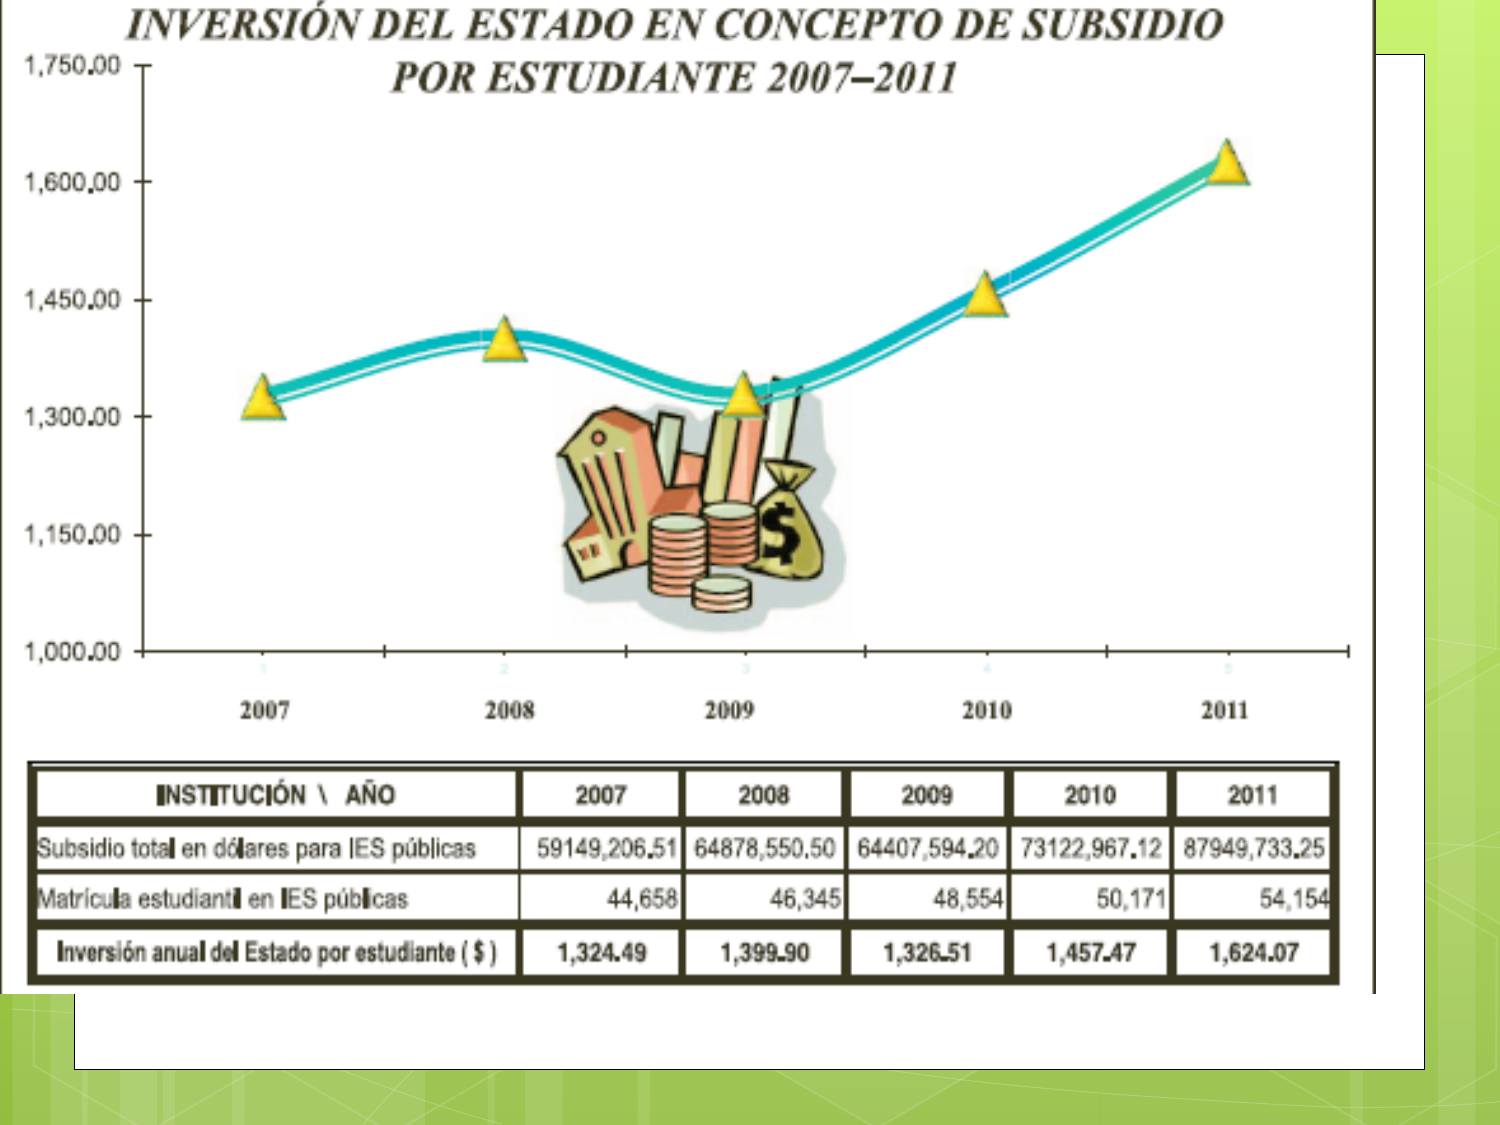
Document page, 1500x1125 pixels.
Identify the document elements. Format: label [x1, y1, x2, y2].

picture [0, 0, 1377, 994]
